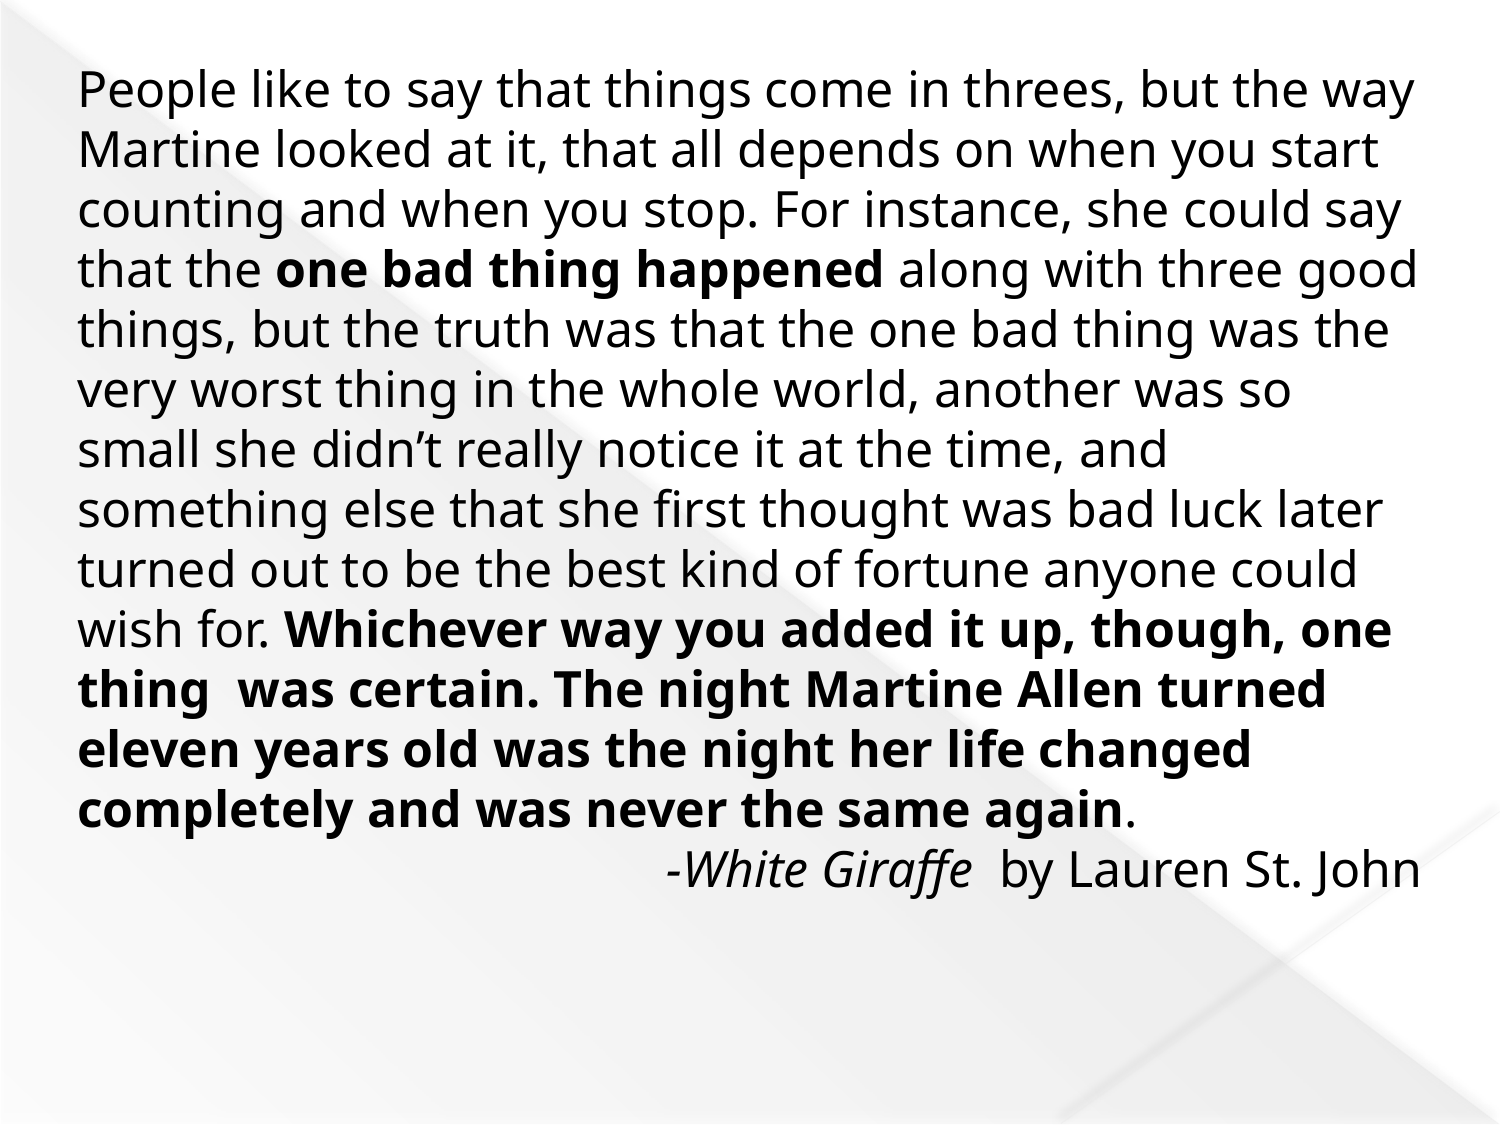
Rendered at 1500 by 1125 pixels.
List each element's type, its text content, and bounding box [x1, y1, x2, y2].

text_box People like to say that things come in threes, but the way Martine looked at it, that all depends on when you start counting and when you stop. For instance, she could say that the one bad thing happened along with three good things, but the truth was that the one bad thing was the very worst thing in the whole world, another was so small she didn’t really notice it at the time, and something else that she first thought was bad luck later turned out to be the best kind of fortune anyone could wish for. Whichever way you added it up, though, one thing was certain. The night Martine Allen turned eleven years old was the night her life changed completely and was never the same again. -White Giraffe by Lauren St. John [62, 49, 1438, 905]
